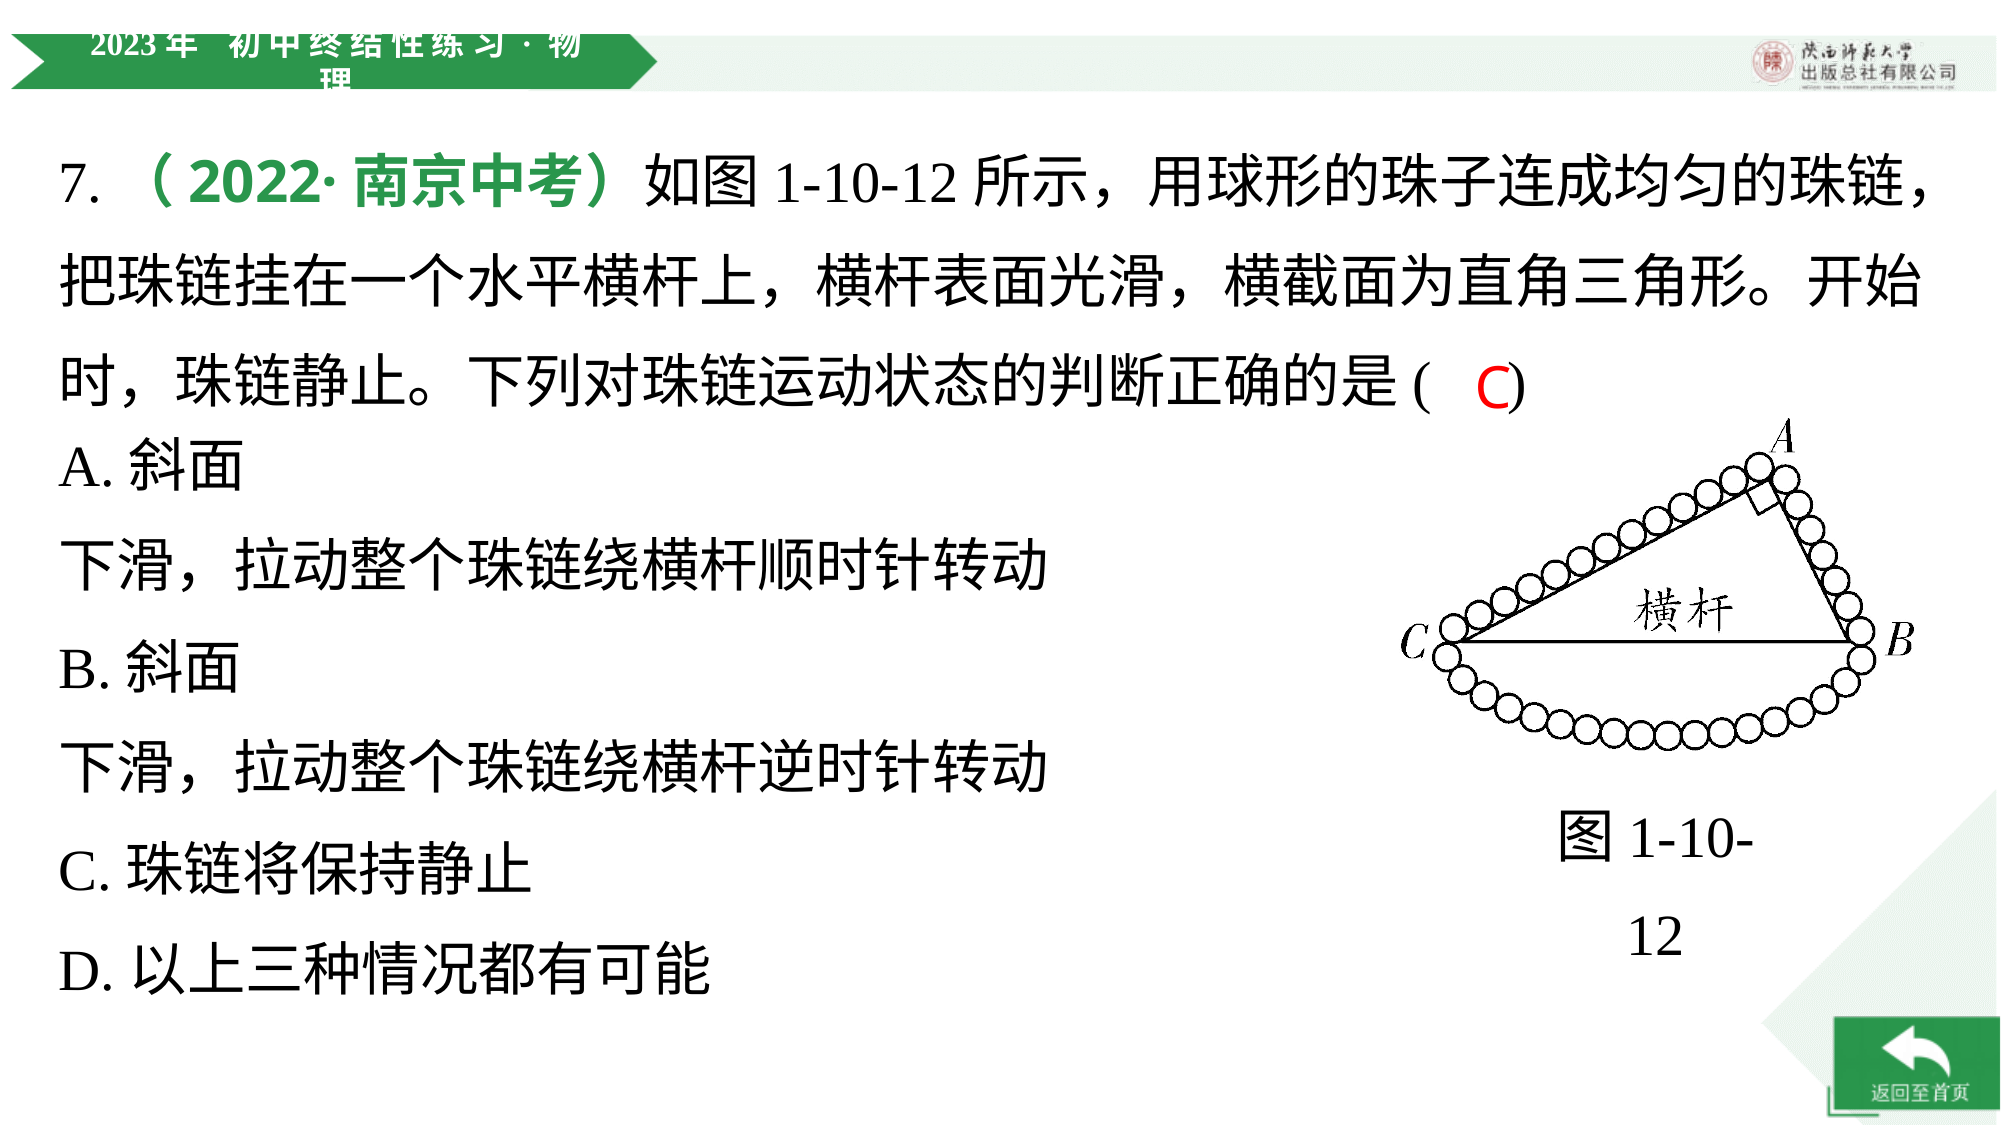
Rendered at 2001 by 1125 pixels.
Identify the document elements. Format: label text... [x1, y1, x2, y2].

picture [0, 0, 2001, 1125]
text_box C [1466, 319, 1520, 409]
text_box 图1-10-12 [1527, 771, 1785, 860]
text_box 7.（2022·南京中考）如图1-10-12所示，用球形的珠子连成均匀的珠链， 把珠链挂在一个水平横杆上，横杆表面光滑，横截面为直角三角形。开始 时，珠链静止。下列对珠链运动状态的判断正确的是( ) [58, 113, 1941, 398]
